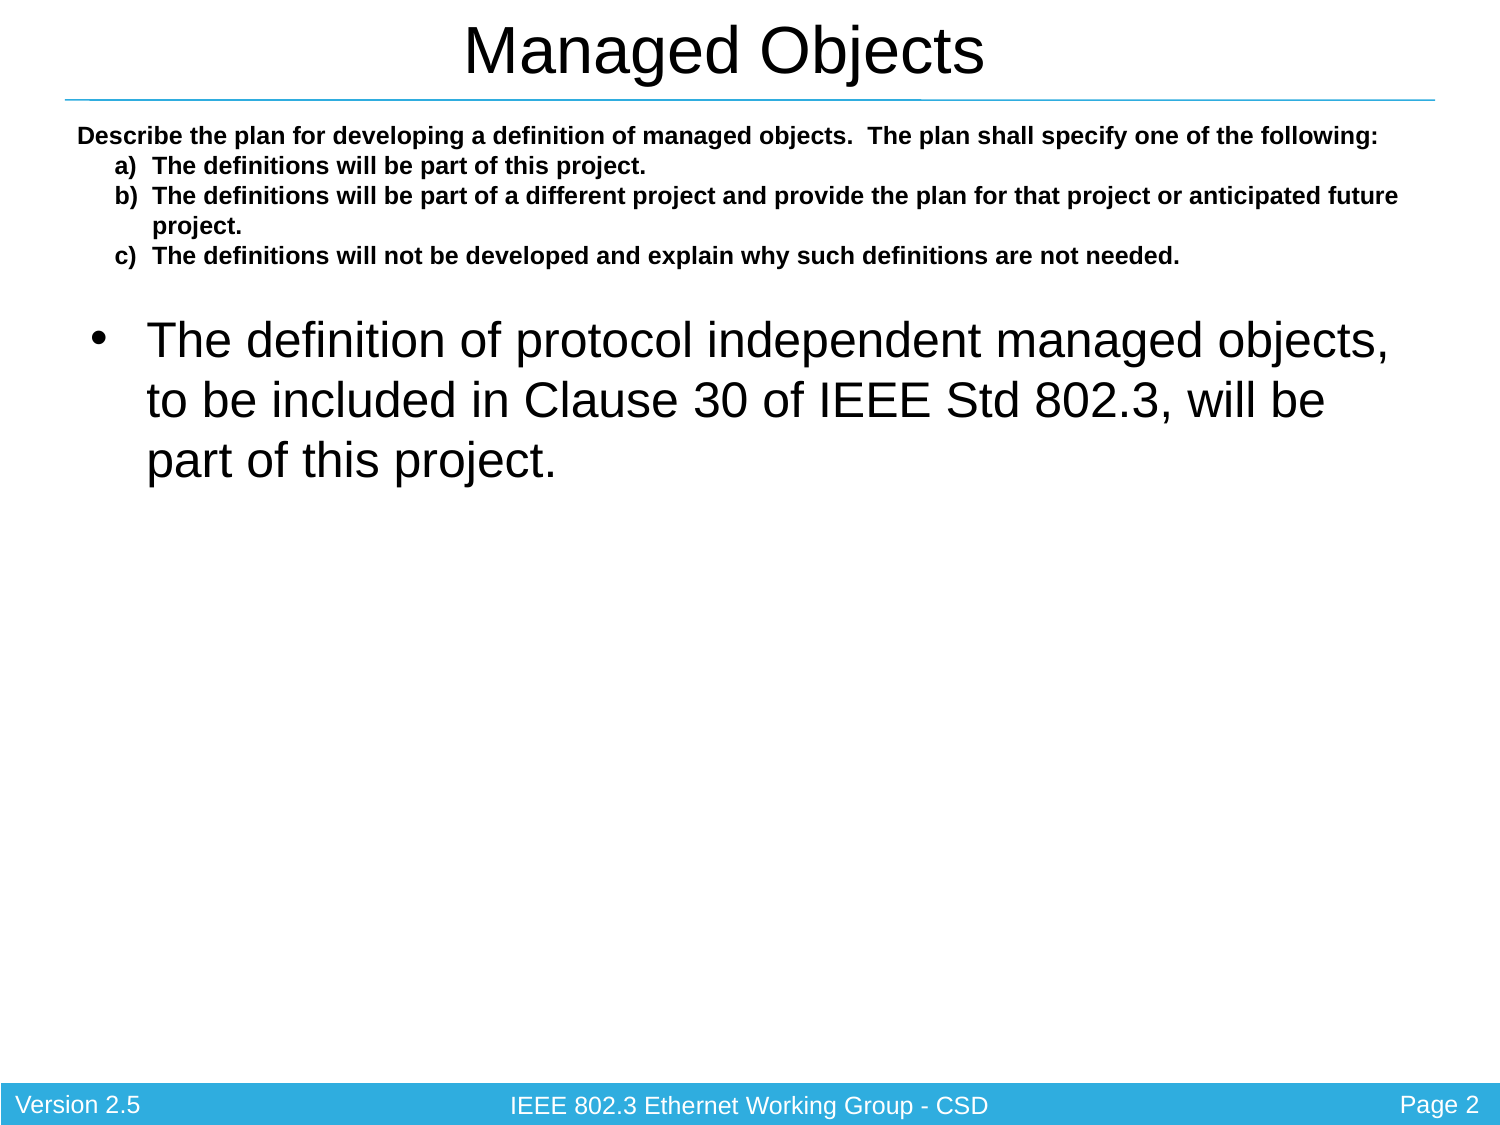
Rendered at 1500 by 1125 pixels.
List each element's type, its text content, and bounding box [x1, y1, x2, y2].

list The definition of protocol independent managed objects, to be included in Clause 30 of IEEE Std 802.3, will be part of this project. [75, 299, 1425, 1075]
